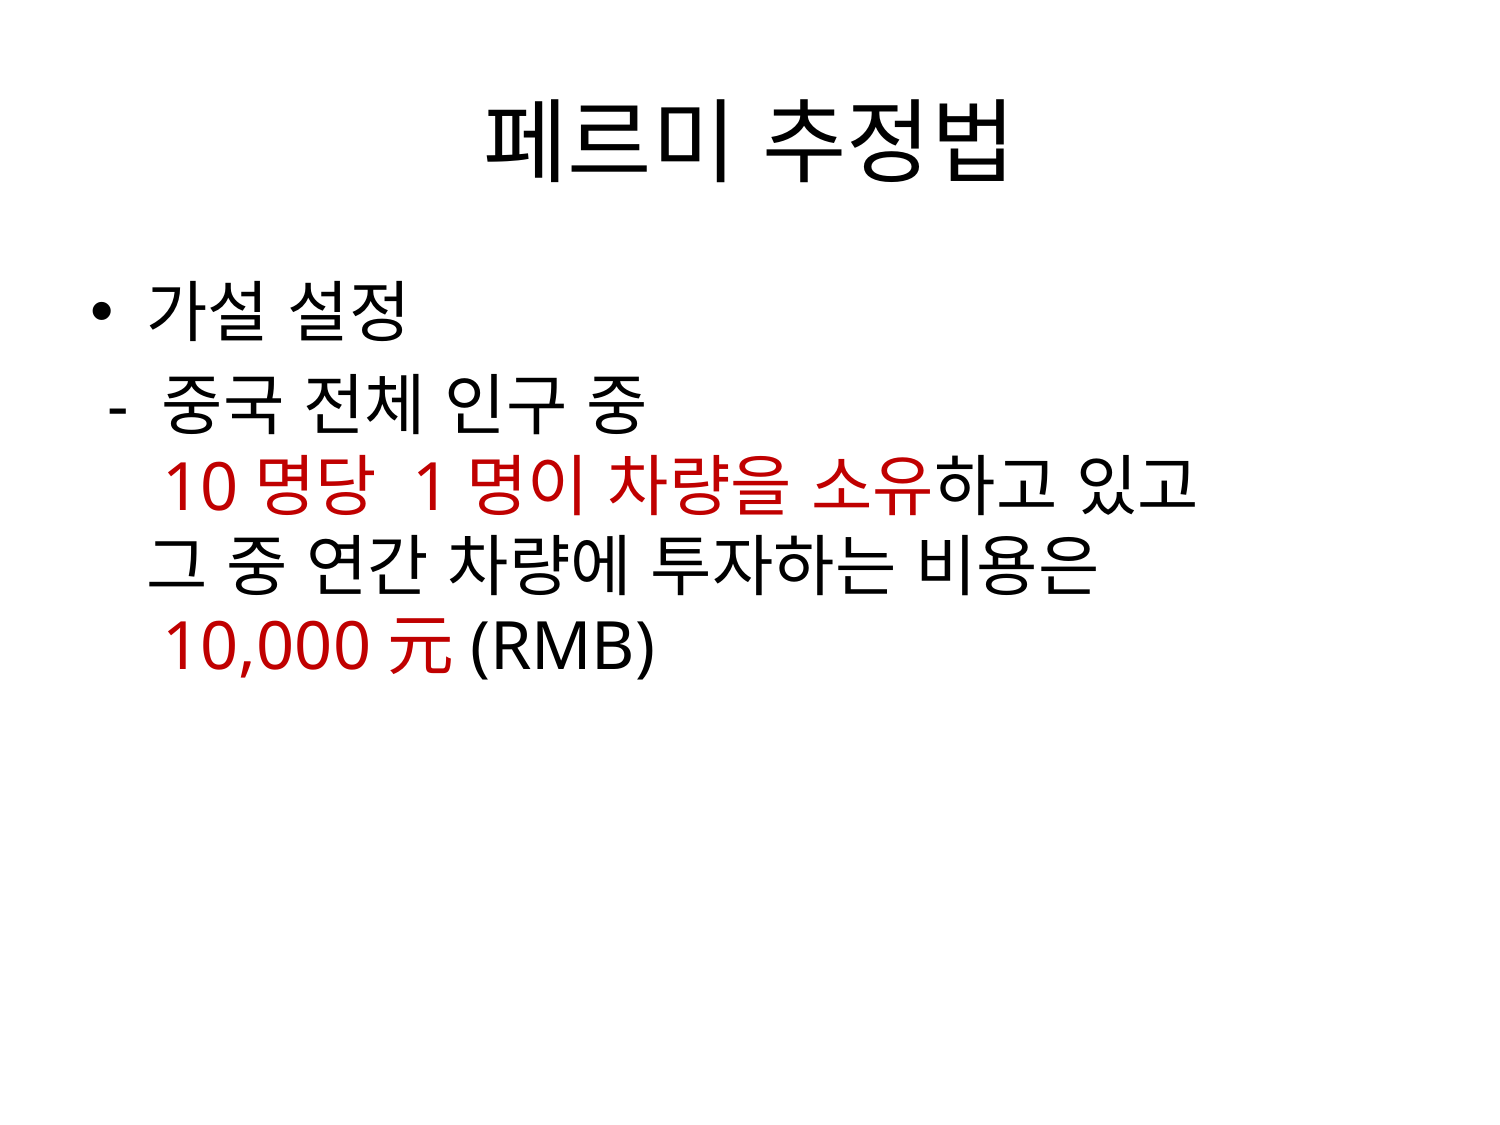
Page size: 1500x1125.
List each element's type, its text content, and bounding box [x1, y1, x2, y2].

title 페르미 추정법 [75, 45, 1425, 233]
list 가설 설정 - 중국 전체 인구 중 10명당 1명이 차량을 소유하고 있고 그 중 연간 차량에 투자하는 비용은 10,000元(RMB) [75, 262, 1425, 1005]
